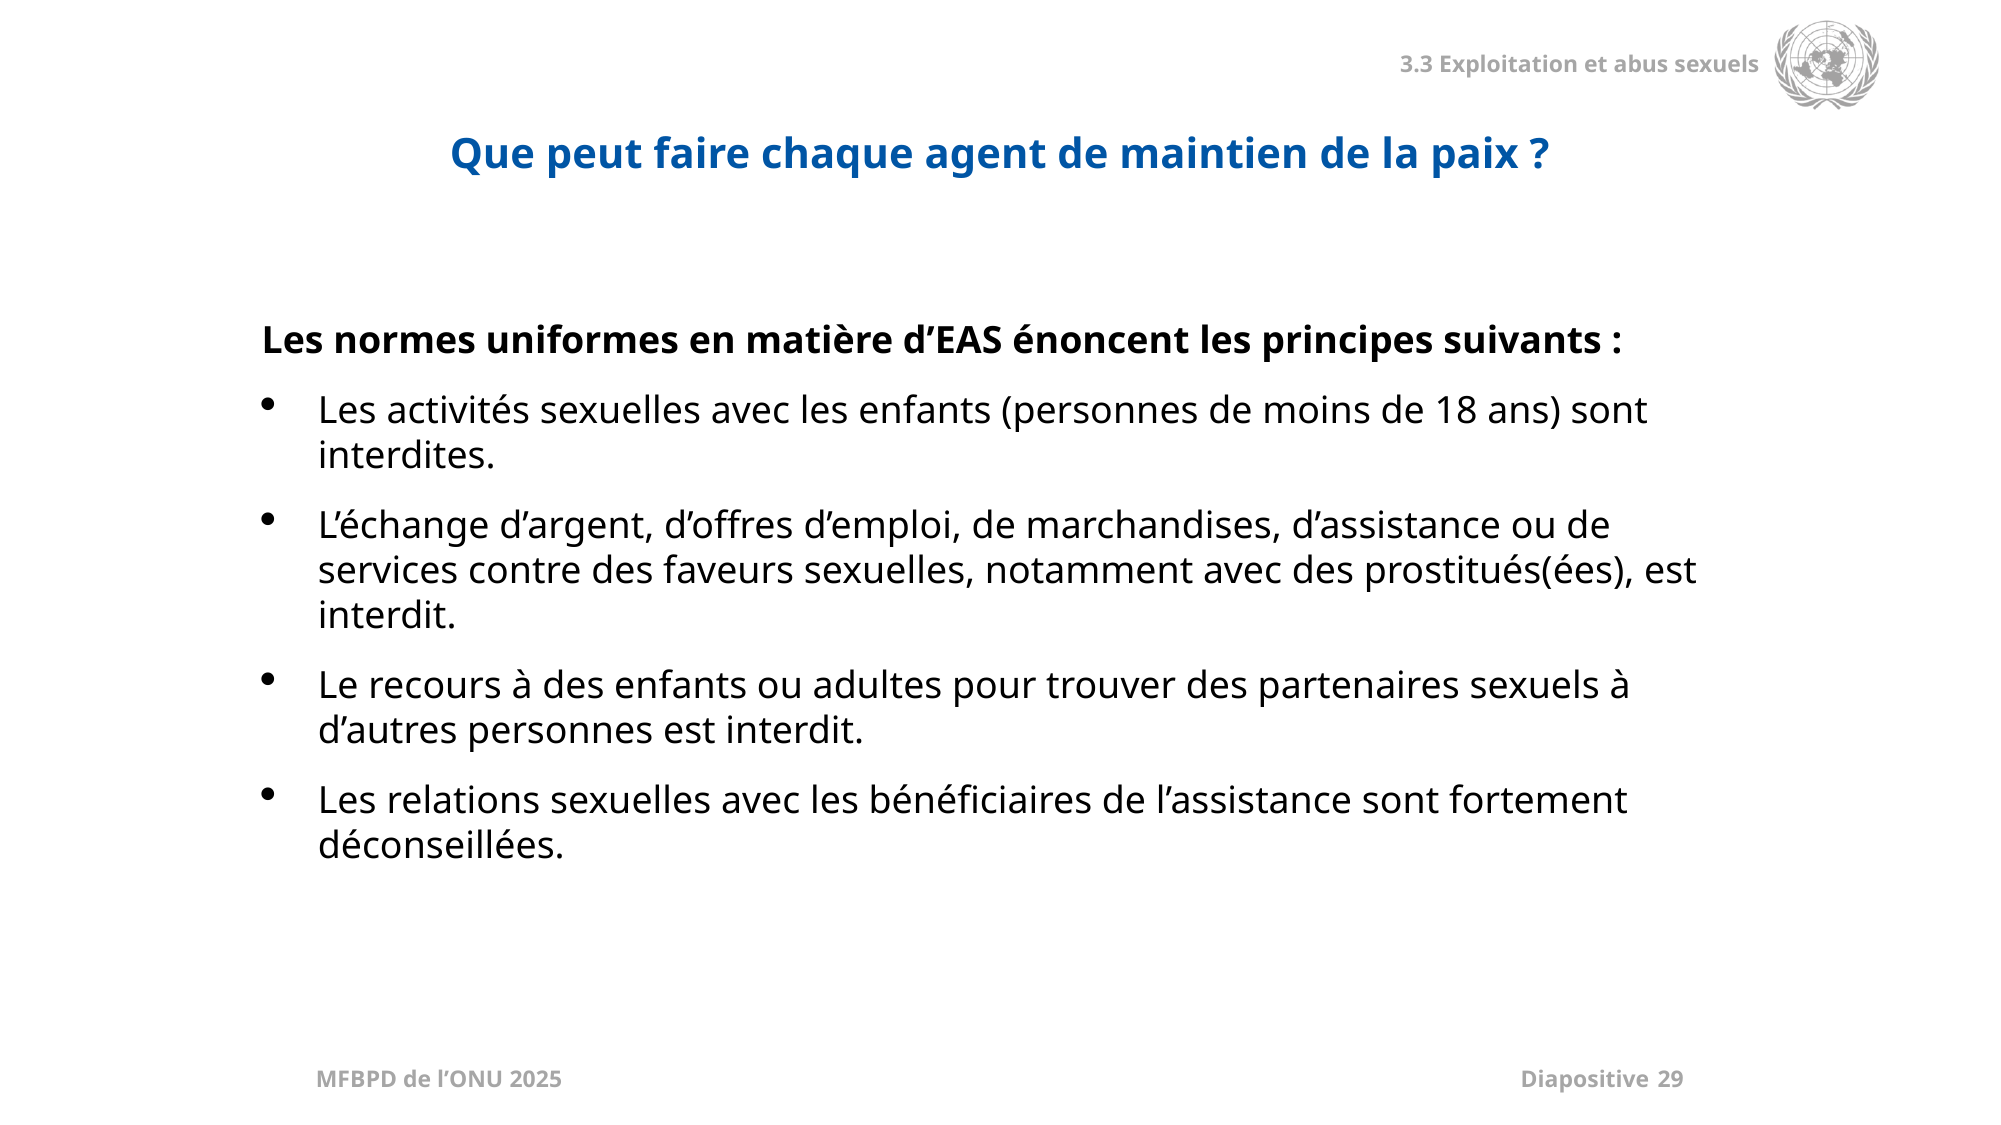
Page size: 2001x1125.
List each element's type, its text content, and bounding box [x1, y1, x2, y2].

text_box Que peut faire chaque agent de maintien de la paix ? [272, 118, 1728, 184]
text_box Les normes uniformes en matière d’EAS énoncent les principes suivants : Les activités sexuelles avec les enfants (personnes de moins de 18 ans) sont interdites. L’échange d’argent, d’offres d’emploi, de marchandises, d’assistance ou de services contre des faveurs sexuelles, notamment avec des prostitués(ées), est interdit. Le recours à des enfants ou adultes pour trouver des partenaires sexuels à d’autres personnes est interdit. Les relations sexuelles avec les bénéficiaires de l’assistance sont fortement déconseillées. [261, 279, 1739, 866]
